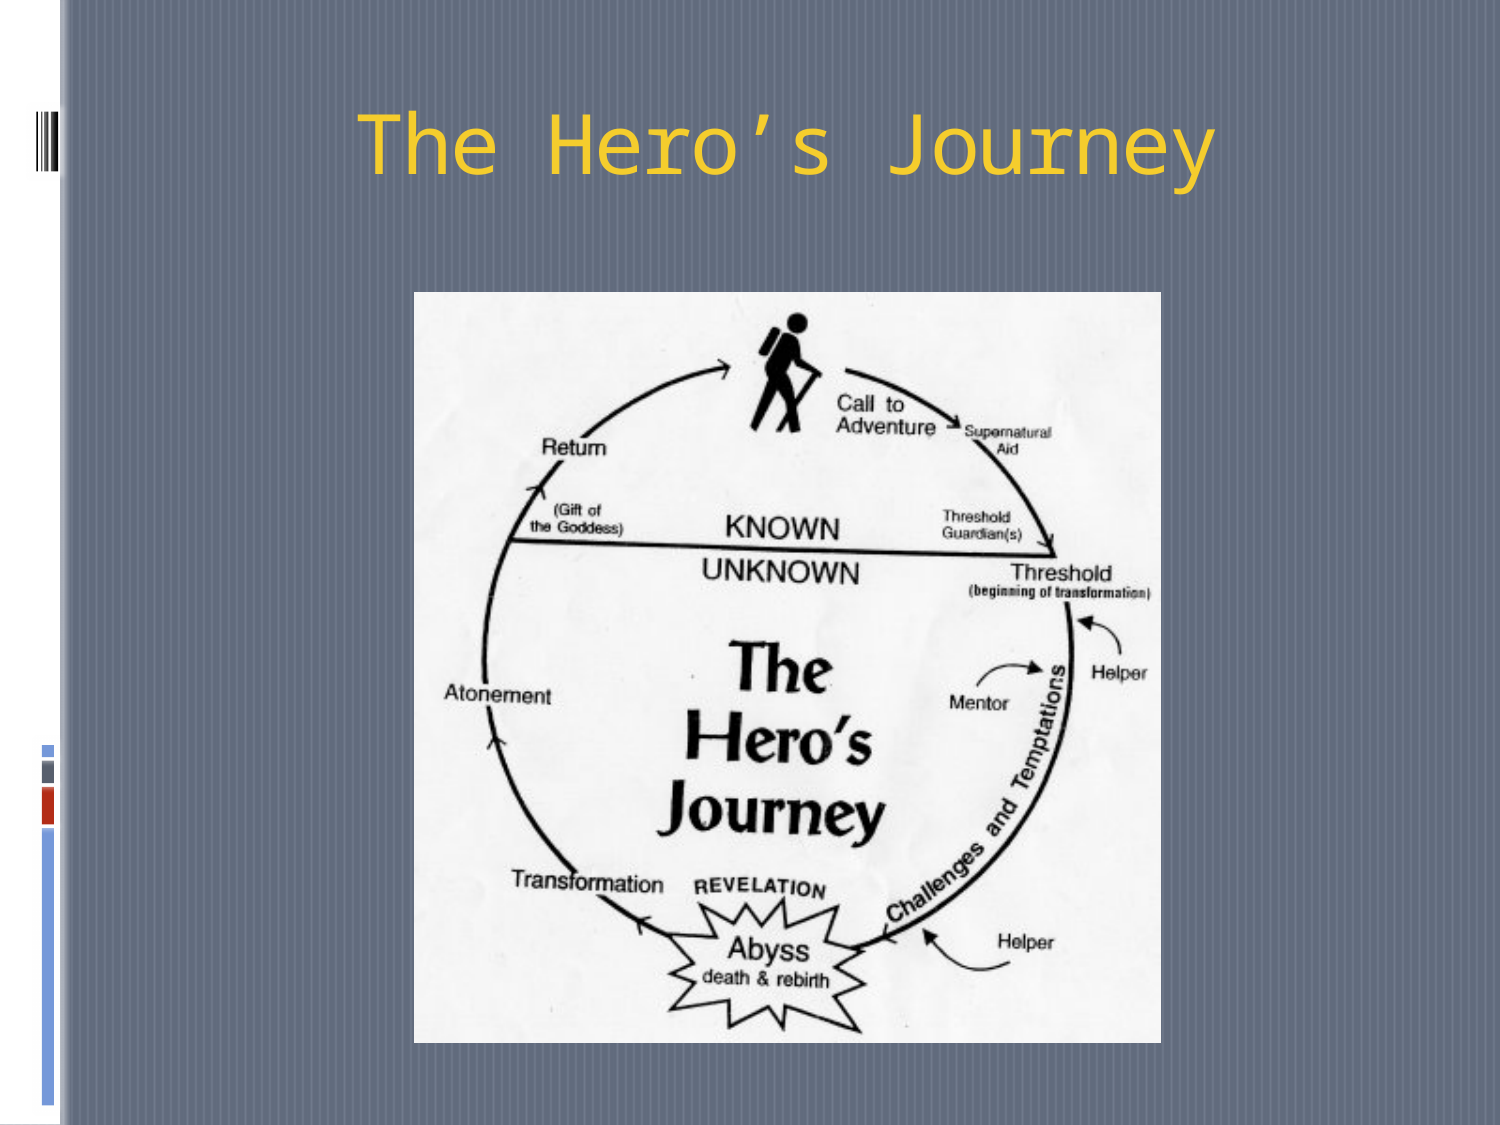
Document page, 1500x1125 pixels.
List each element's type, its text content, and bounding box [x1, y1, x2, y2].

title The Hero’s Journey [150, 83, 1425, 234]
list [149, 292, 1426, 1043]
